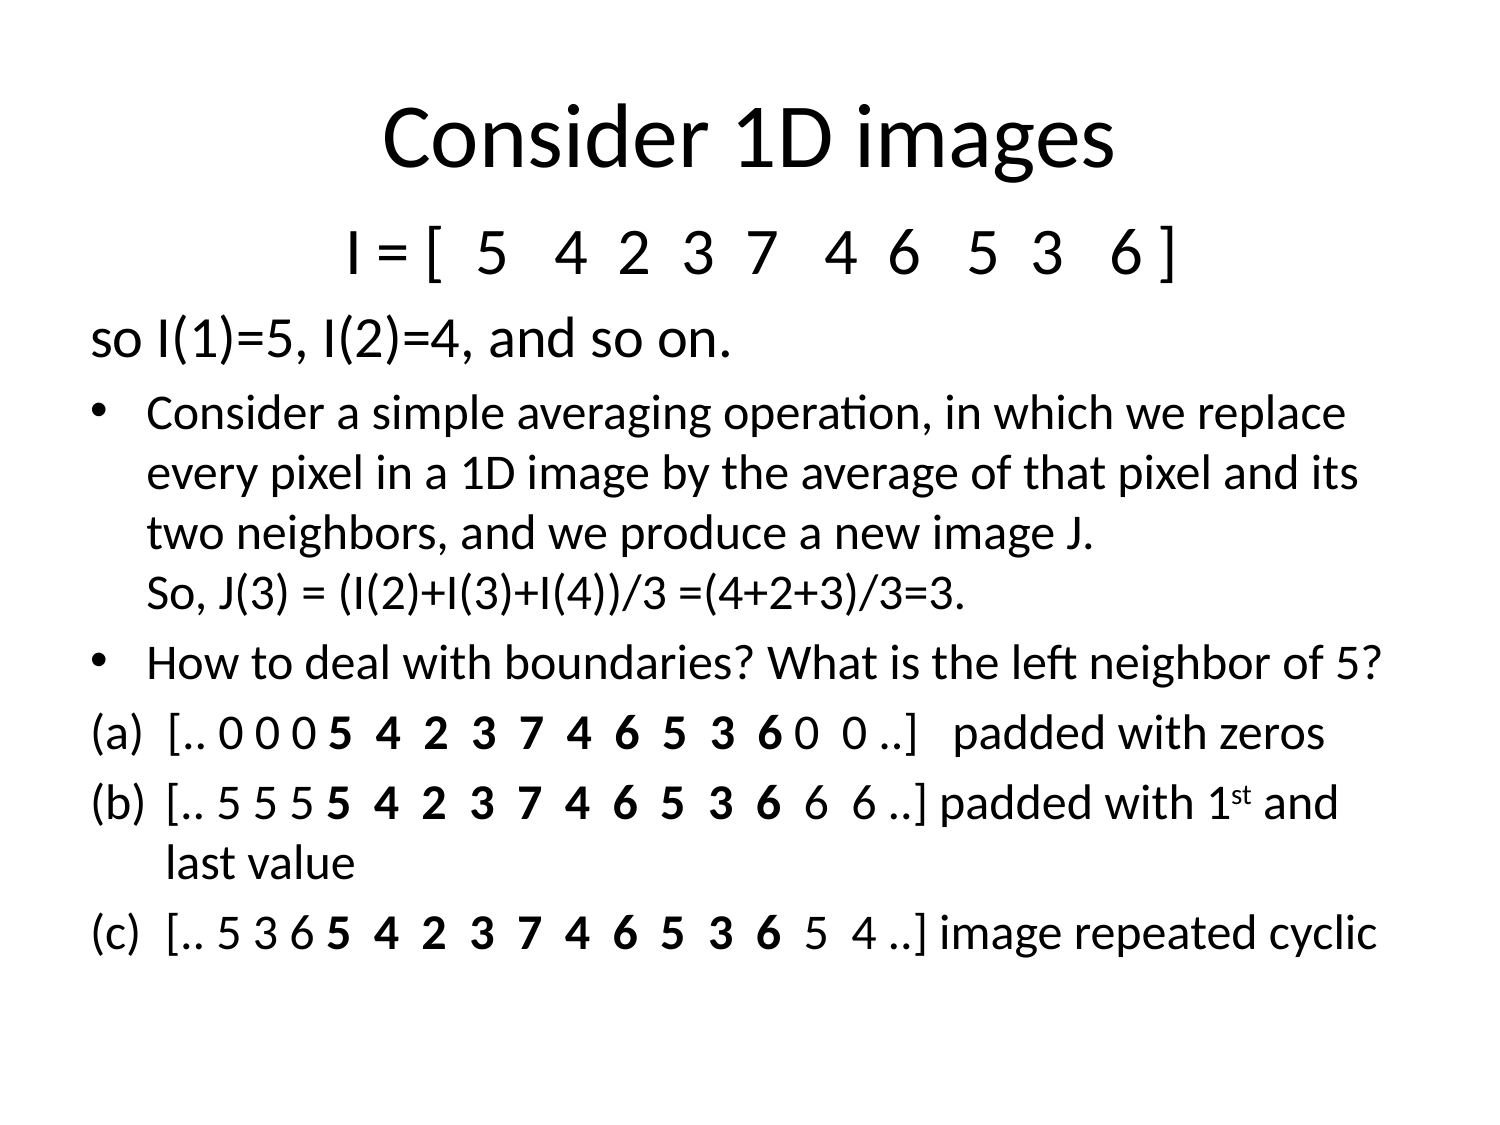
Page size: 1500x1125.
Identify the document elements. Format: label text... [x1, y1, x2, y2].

list I = [ 5 4 2 3 7 4 6 5 3 6 ] so I(1)=5, I(2)=4, and so on. Consider a simple averaging operation, in which we replace every pixel in a 1D image by the average of that pixel and its two neighbors, and we produce a new image J. So, J(3) = (I(2)+I(3)+I(4))/3 =(4+2+3)/3=3. How to deal with boundaries? What is the left neighbor of 5? (a) [.. 0 0 0 5 4 2 3 7 4 6 5 3 6 0 0 ..] padded with zeros [.. 5 5 5 5 4 2 3 7 4 6 5 3 6 6 6 ..] padded with 1st and last value [.. 5 3 6 5 4 2 3 7 4 6 5 3 6 5 4 ..] image repeated cyclic [75, 200, 1425, 1100]
title Consider 1D images [75, 37, 1425, 200]
